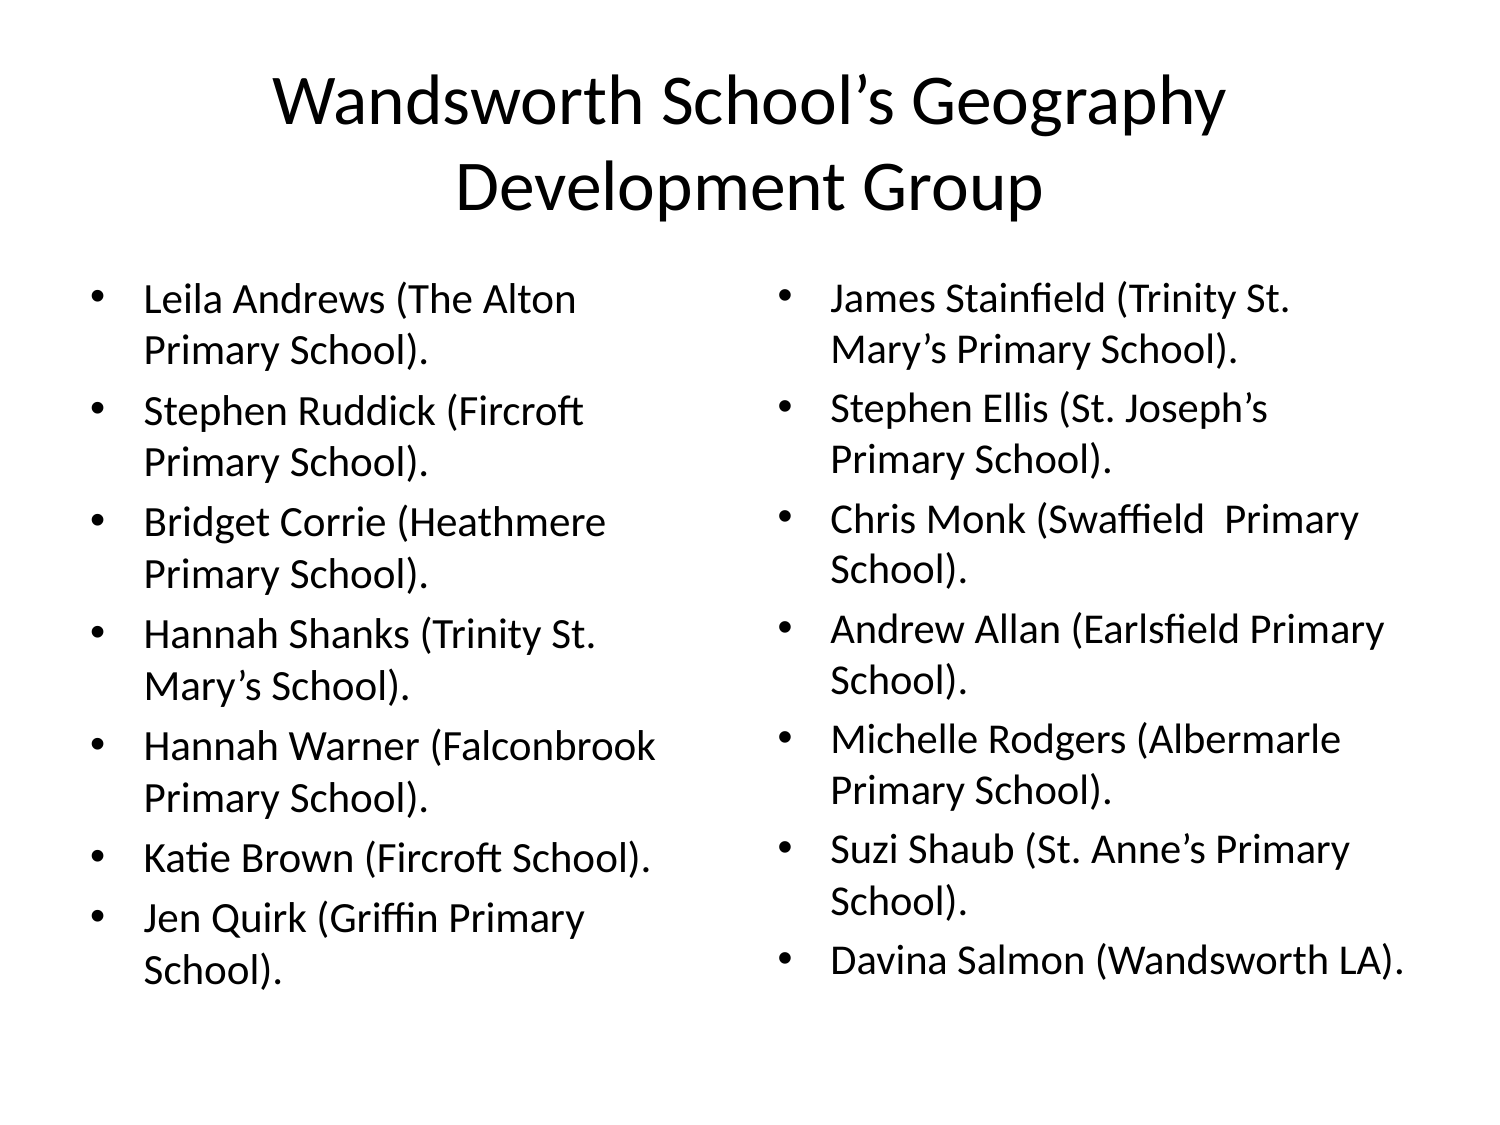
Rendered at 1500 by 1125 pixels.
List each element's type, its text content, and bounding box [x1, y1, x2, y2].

list James Stainfield (Trinity St. Mary’s Primary School). Stephen Ellis (St. Joseph’s Primary School). Chris Monk (Swaffield Primary School). Andrew Allan (Earlsfield Primary School). Michelle Rodgers (Albermarle Primary School). Suzi Shaub (St. Anne’s Primary School). Davina Salmon (Wandsworth LA). [762, 262, 1425, 1005]
list Leila Andrews (The Alton Primary School). Stephen Ruddick (Fircroft Primary School). Bridget Corrie (Heathmere Primary School). Hannah Shanks (Trinity St. Mary’s School). Hannah Warner (Falconbrook Primary School). Katie Brown (Fircroft School). Jen Quirk (Griffin Primary School). [75, 262, 738, 1005]
title Wandsworth School’s Geography Development Group [75, 45, 1425, 233]
